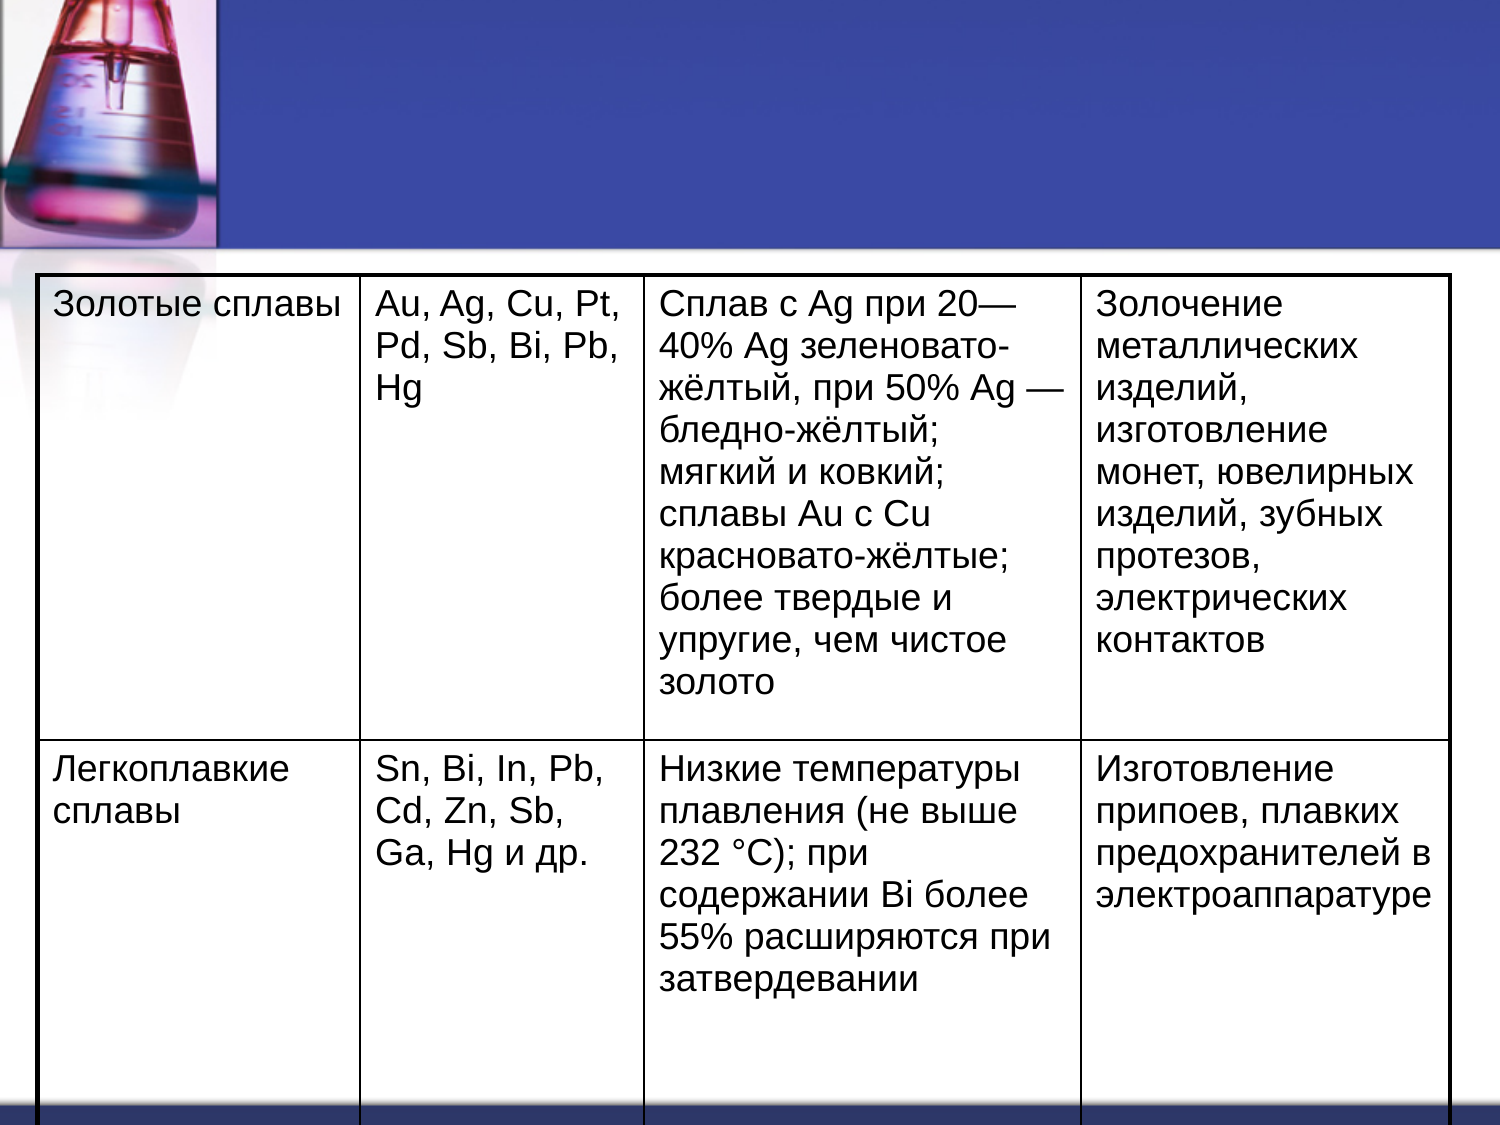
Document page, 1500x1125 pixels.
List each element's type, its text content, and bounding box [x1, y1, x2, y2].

table_header Золочение металлических изделий, изготовление монет, ювелирных изделий, зубных протезов, электрических контактов [1082, 277, 1448, 739]
table_cell Низкие температуры плавления (не выше 232 °С); при содержании Bi более 55% расширяются при затвердевании [645, 741, 1080, 1125]
table_header Au, Ag, Cu, Pt, Pd, Sb, Bi, Pb, Hg [361, 277, 643, 739]
table_cell Sn, Bi, In, Pb, Cd, Zn, Sb, Ga, Hg и др. [361, 741, 643, 1125]
table_cell Изготовление припоев, плавких предохранителей в электроаппаратуре [1082, 741, 1448, 1125]
picture [0, 0, 1500, 1125]
table_cell Легкоплавкие сплавы [40, 741, 359, 1125]
table_header Золотые сплавы [40, 277, 359, 739]
table_header Сплав с Ag при 20—40% Ag зеленовато-жёлтый, при 50% Ag — бледно-жёлтый; мягкий и ковкий; сплавы Au с Cu красновато-жёлтые; более твердые и упругие, чем чистое золото [645, 277, 1080, 739]
